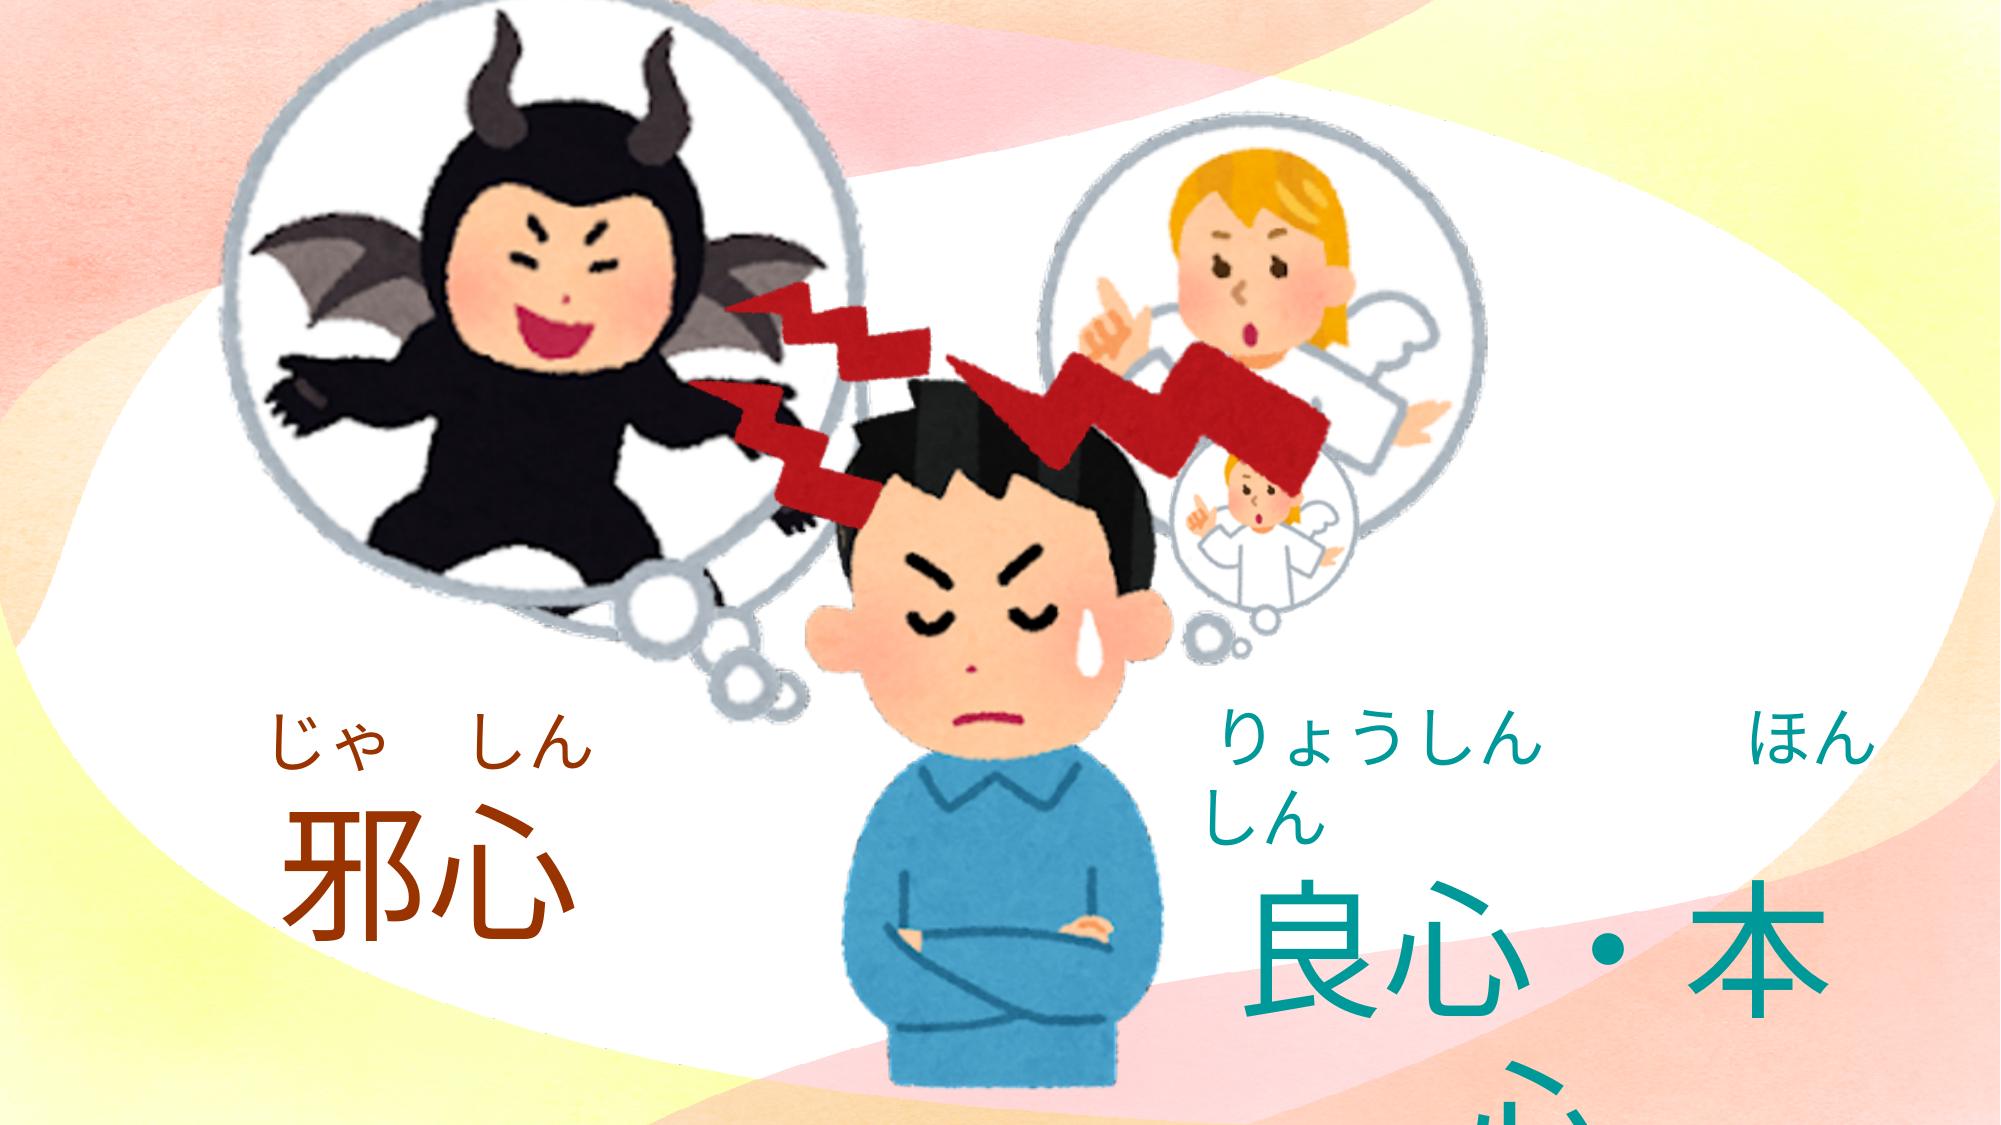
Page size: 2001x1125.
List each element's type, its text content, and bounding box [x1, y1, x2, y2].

text_box りょうしん ほん しん 良心・本心 [1505, 688, 1901, 1125]
picture [0, 0, 2001, 1125]
